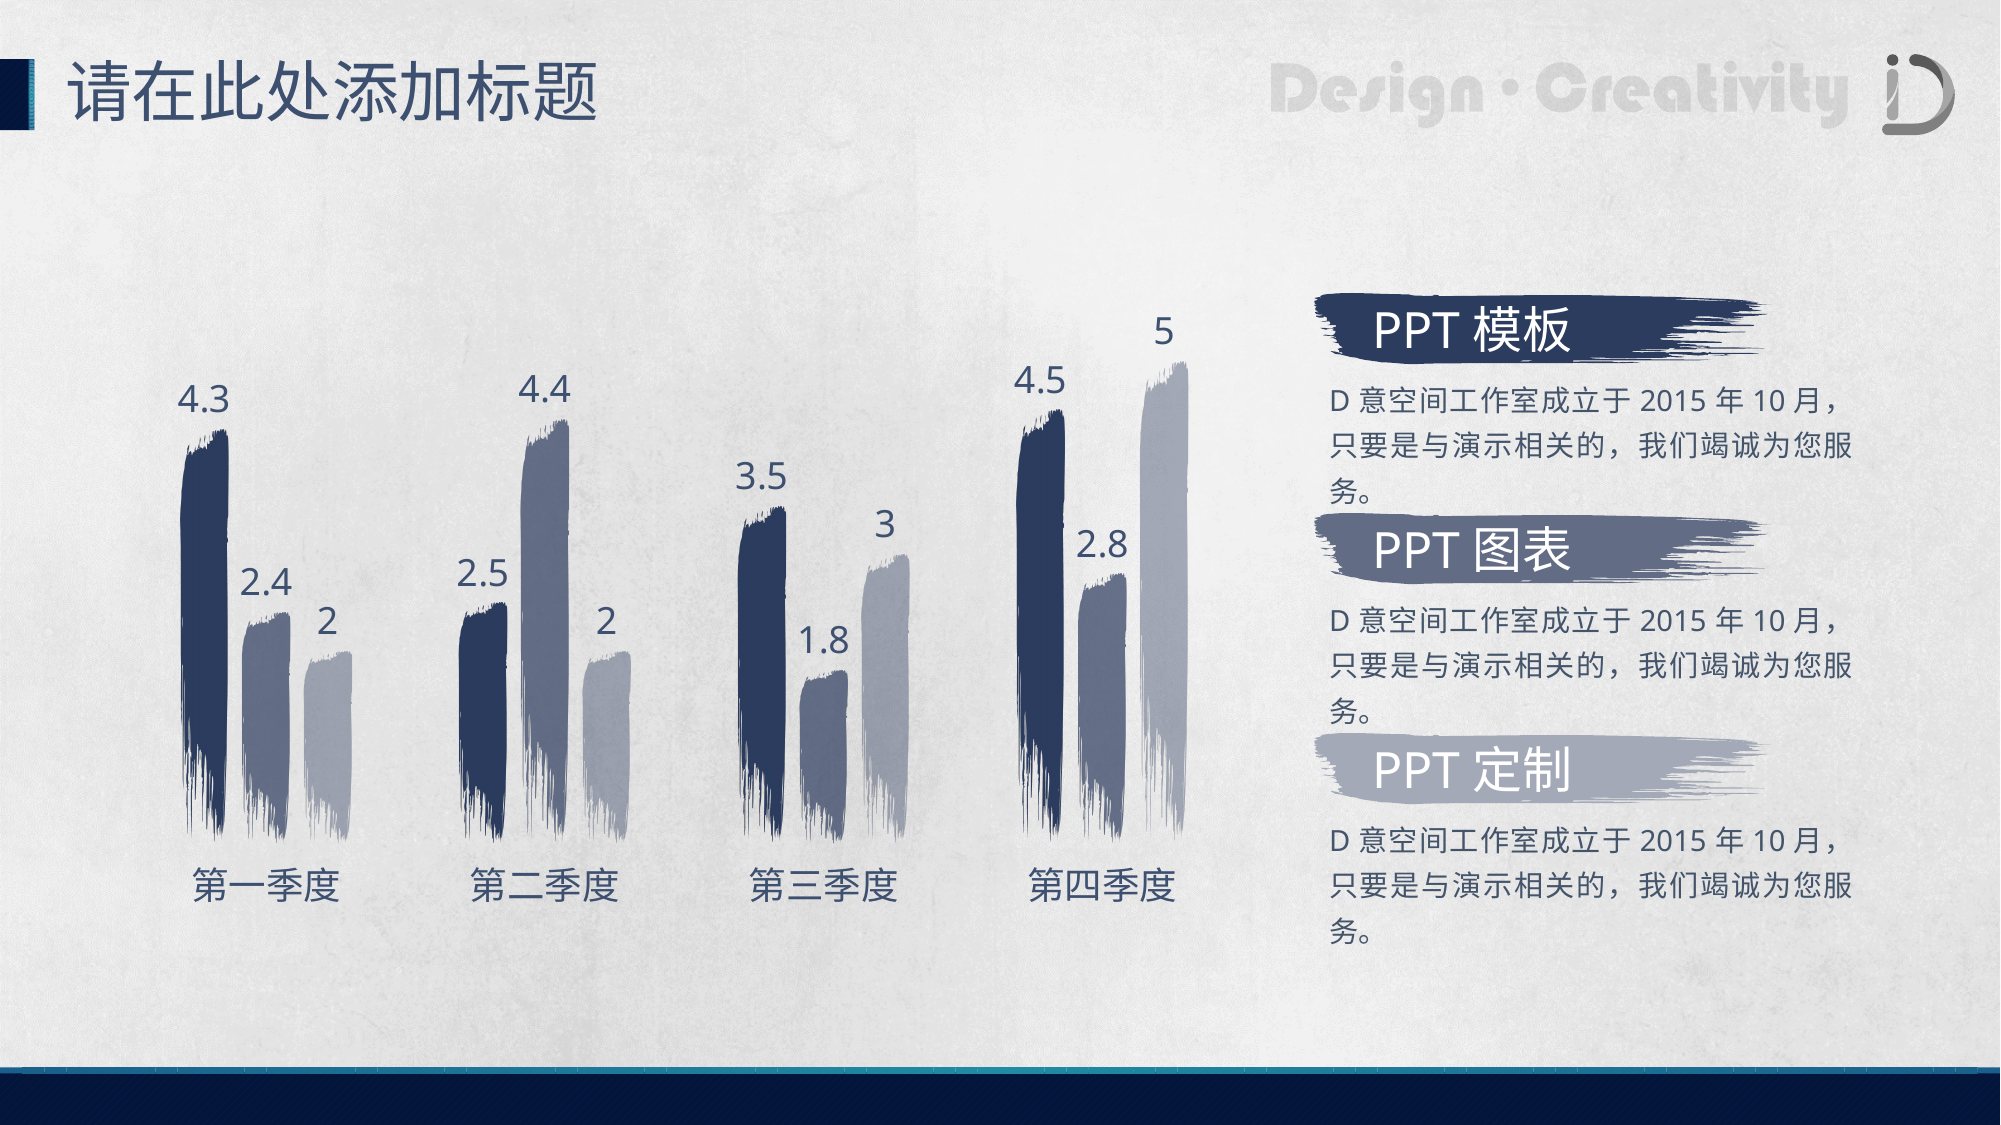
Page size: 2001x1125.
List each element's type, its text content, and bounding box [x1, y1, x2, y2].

text_box D意空间工作室成立于2015年10月，只要是与演示相关的，我们竭诚为您服务。 [1314, 804, 1869, 956]
chart [103, 251, 1265, 925]
list 请在此处添加标题 [50, 52, 1106, 138]
text_box [1588, 295, 1772, 364]
text_box [1314, 513, 1357, 578]
text_box D意空间工作室成立于2015年10月，只要是与演示相关的，我们竭诚为您服务。 [1314, 364, 1869, 516]
text_box [1588, 735, 1772, 804]
text_box PPT定制 [1357, 730, 1588, 804]
text_box [1314, 733, 1357, 798]
text_box PPT模板 [1357, 290, 1588, 364]
text_box [1588, 515, 1772, 584]
text_box D意空间工作室成立于2015年10月，只要是与演示相关的，我们竭诚为您服务。 [1314, 584, 1869, 736]
text_box PPT图表 [1357, 510, 1588, 584]
text_box [1314, 293, 1357, 358]
